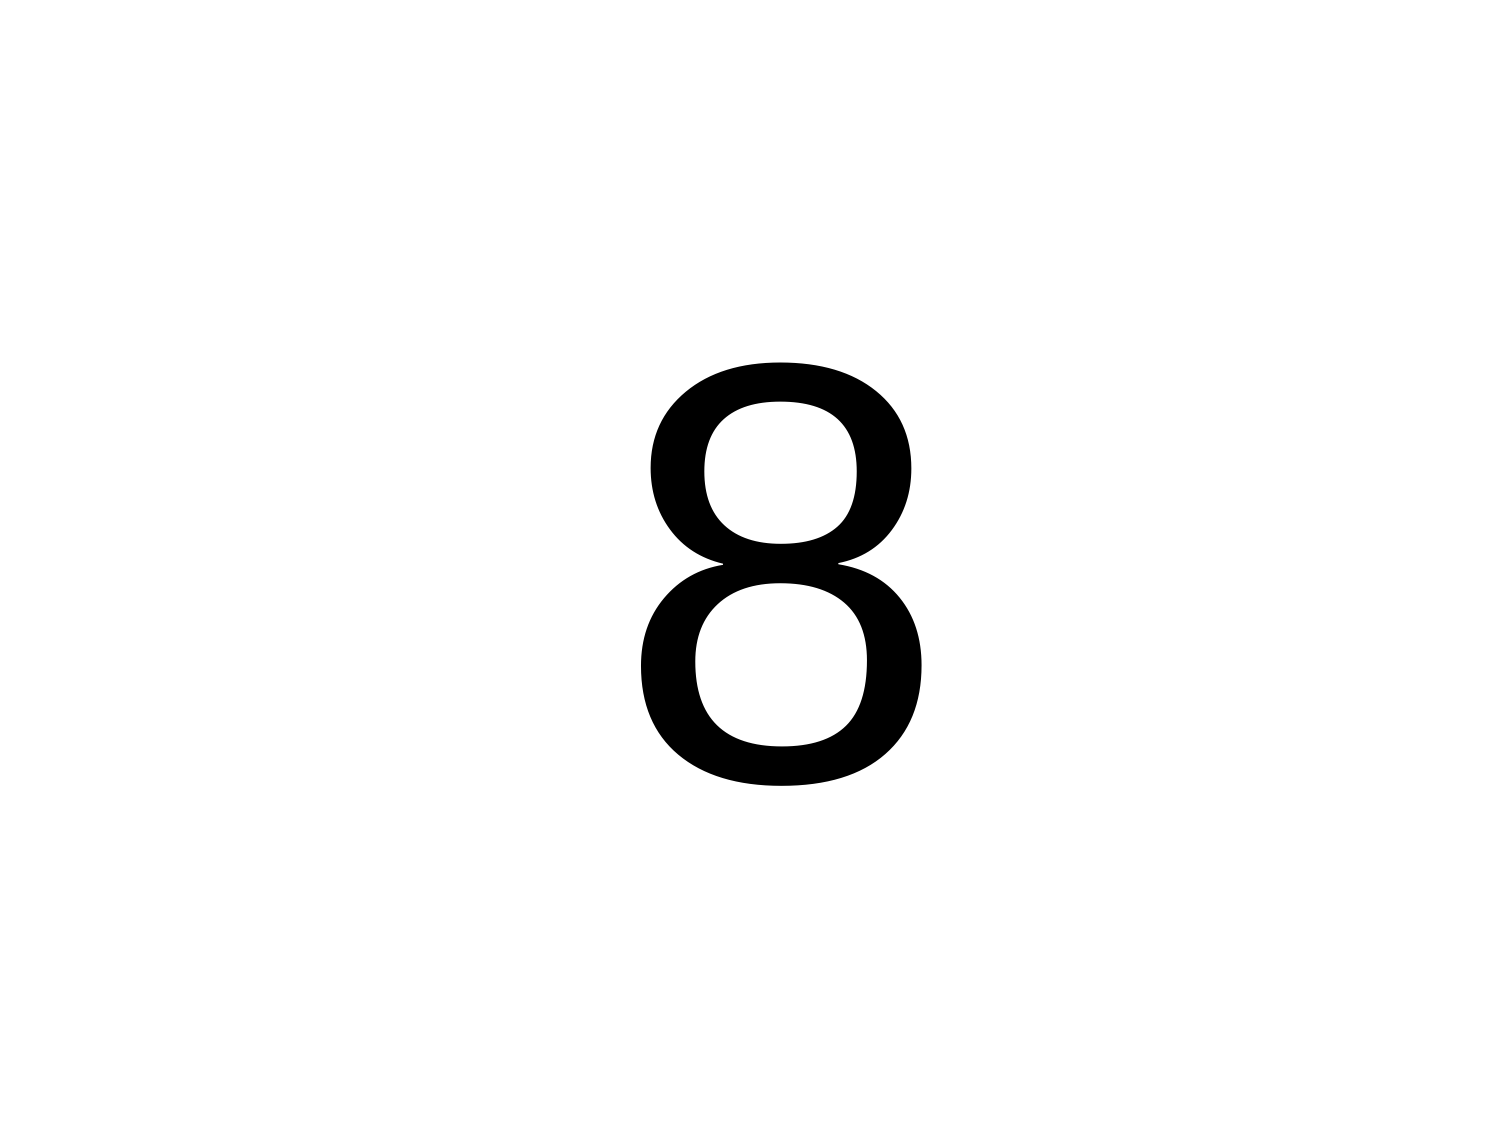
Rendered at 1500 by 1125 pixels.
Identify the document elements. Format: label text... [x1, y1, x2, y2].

text_box 8 [449, 174, 1113, 908]
